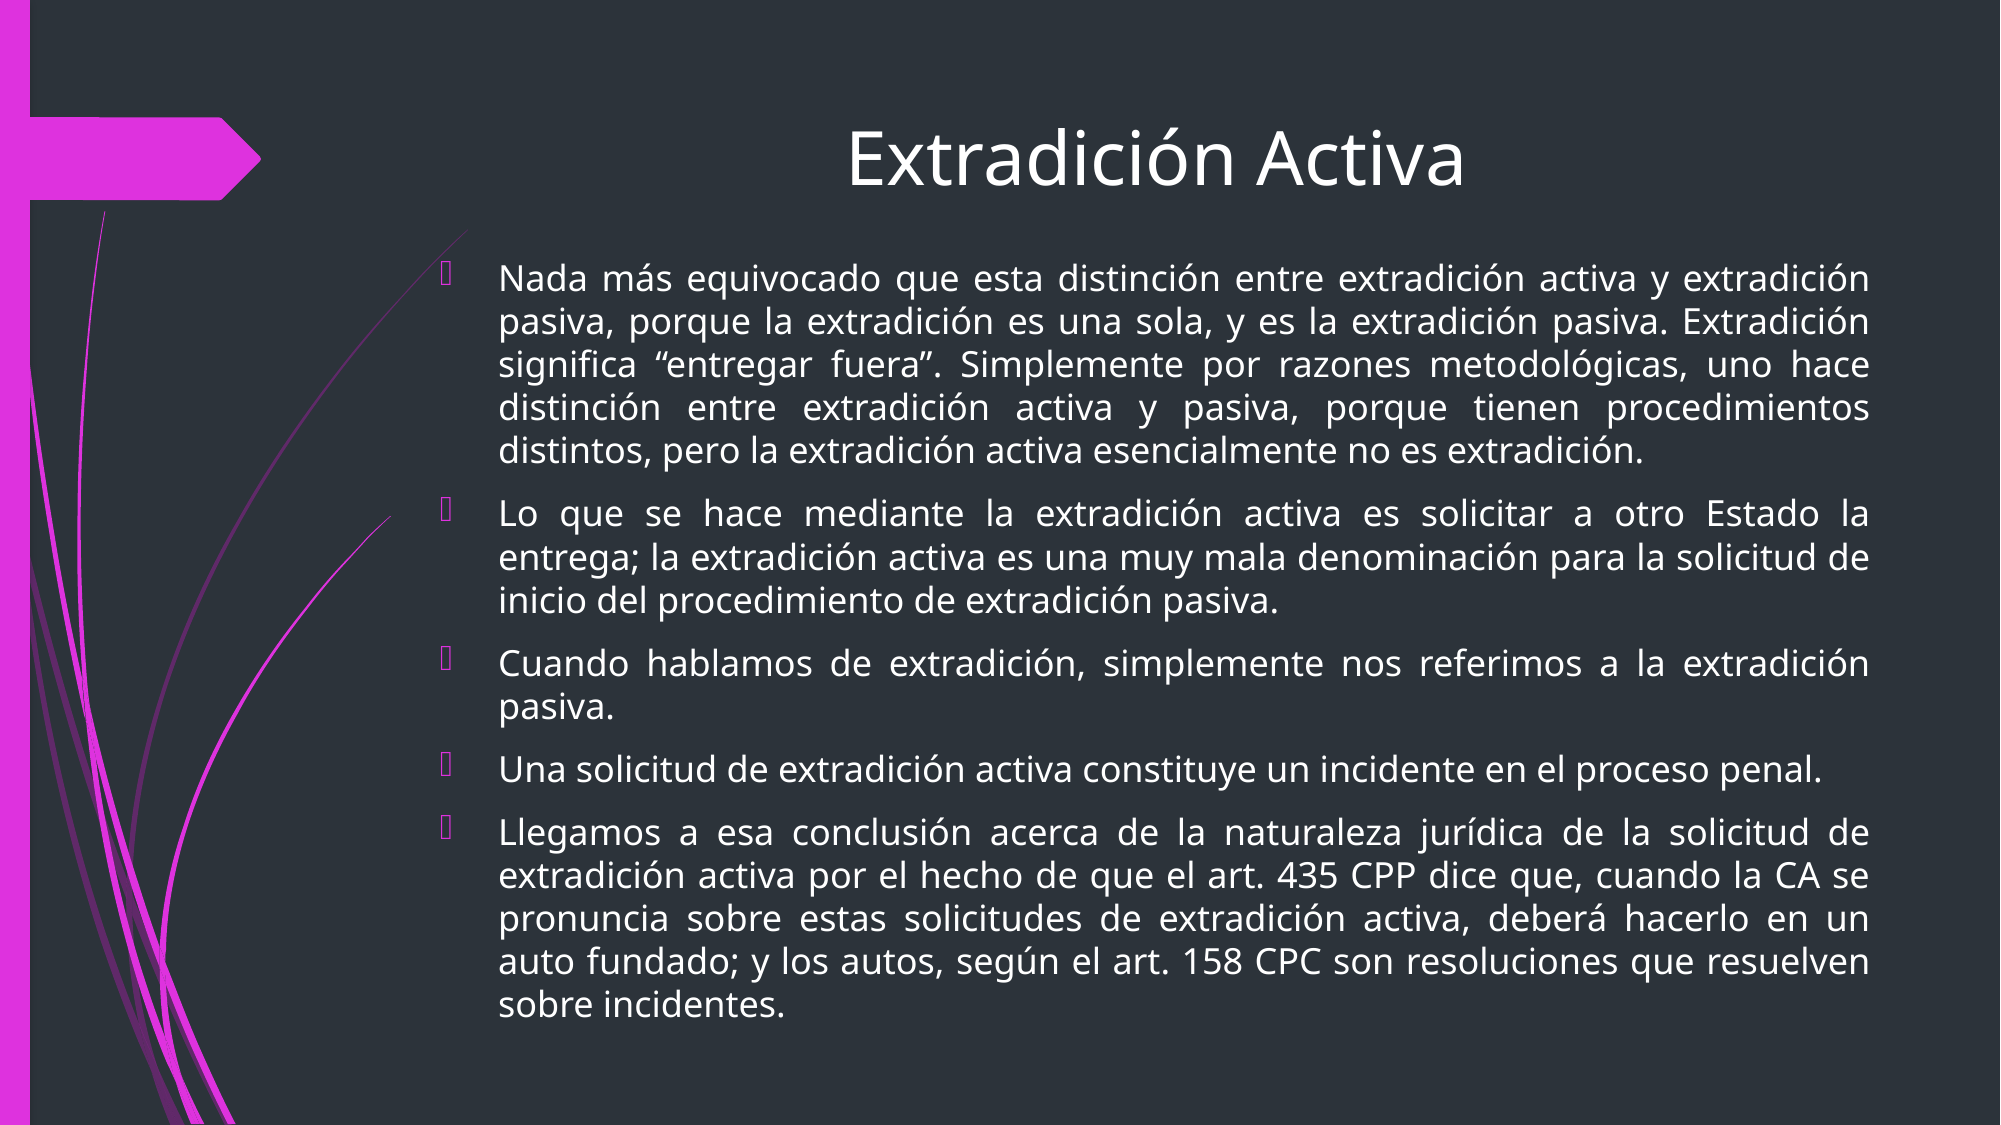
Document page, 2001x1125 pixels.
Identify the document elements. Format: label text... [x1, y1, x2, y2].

list Nada más equivocado que esta distinción entre extradición activa y extradición pasiva, porque la extradición es una sola, y es la extradición pasiva. Extradición significa “entregar fuera”. Simplemente por razones metodológicas, uno hace distinción entre extradición activa y pasiva, porque tienen procedimientos distintos, pero la extradición activa esencialmente no es extradición. Lo que se hace mediante la extradición activa es solicitar a otro Estado la entrega; la extradición activa es una muy mala denominación para la solicitud de inicio del procedimiento de extradición pasiva. Cuando hablamos de extradición, simplemente nos referimos a la extradición pasiva. Una solicitud de extradición activa constituye un incidente en el proceso penal. Llegamos a esa conclusión acerca de la naturaleza jurídica de la solicitud de extradición activa por el hecho de que el art. 435 CPP dice que, cuando la CA se pronuncia sobre estas solicitudes de extradición activa, deberá hacerlo en un auto fundado; y los autos, según el art. 158 CPC son resoluciones que resuelven sobre incidentes. [424, 247, 1888, 1035]
title Extradición Activa [425, 102, 1888, 227]
